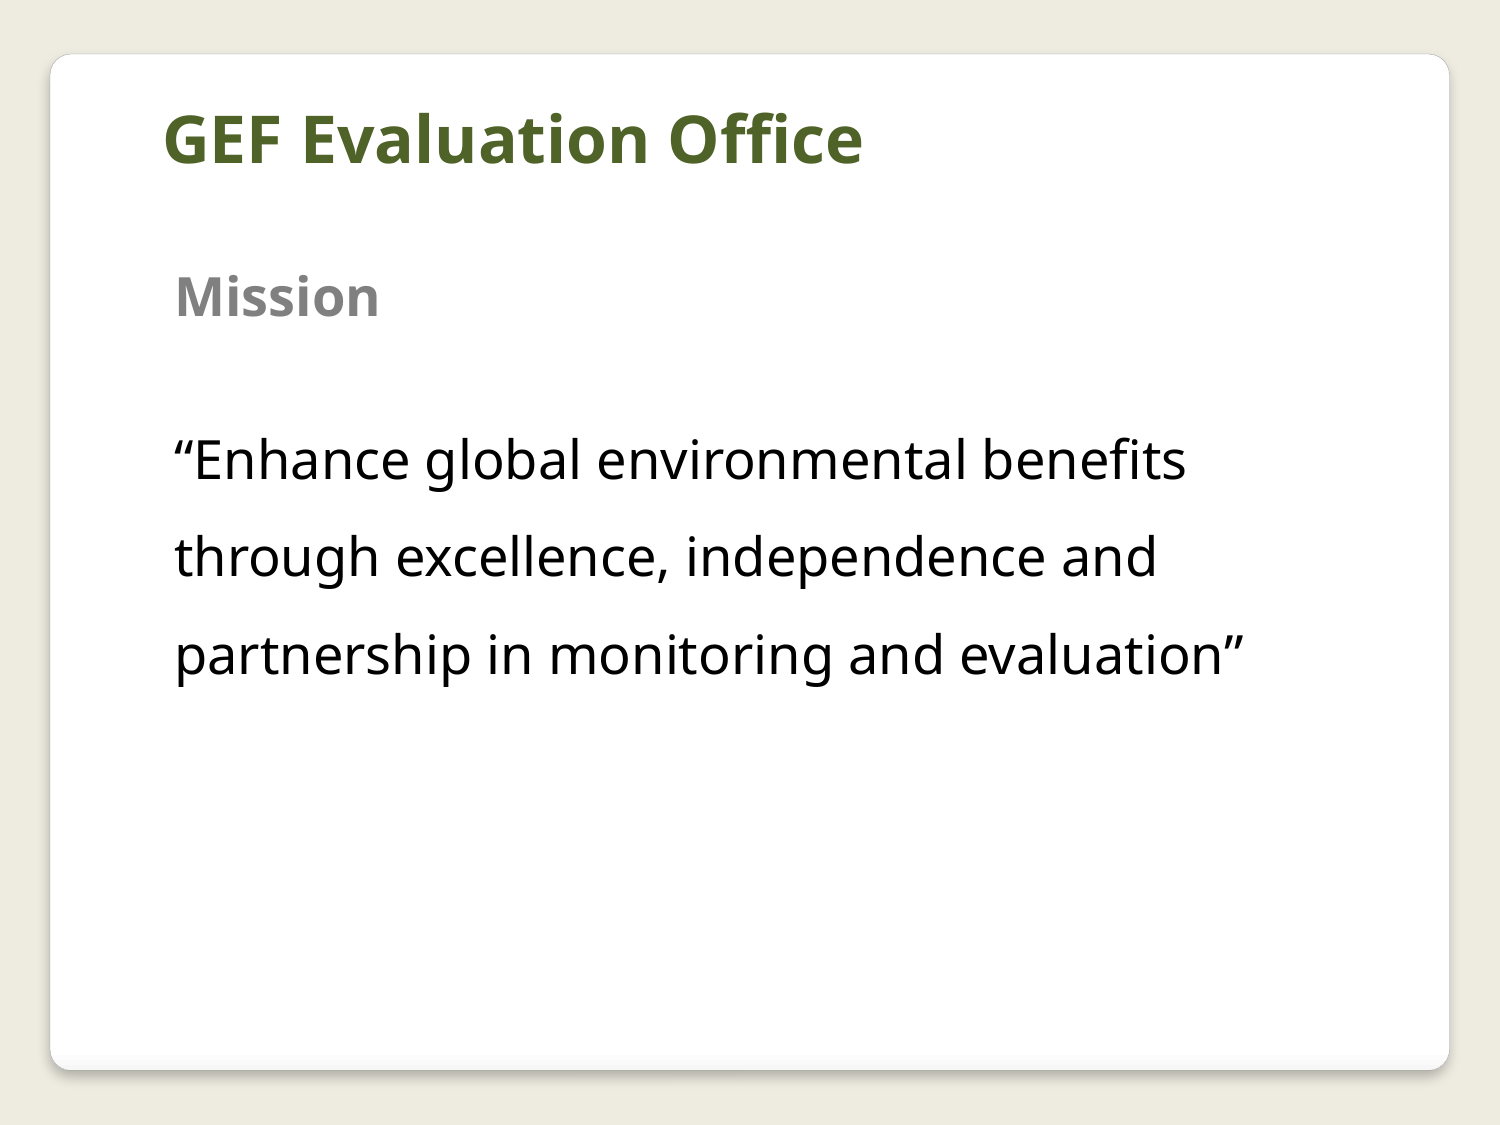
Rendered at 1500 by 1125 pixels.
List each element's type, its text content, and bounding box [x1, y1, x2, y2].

list Mission “Enhance global environmental benefits through excellence, independence and partnership in monitoring and evaluation” [159, 255, 1400, 965]
text_box GEF Evaluation Office [147, 89, 1443, 185]
